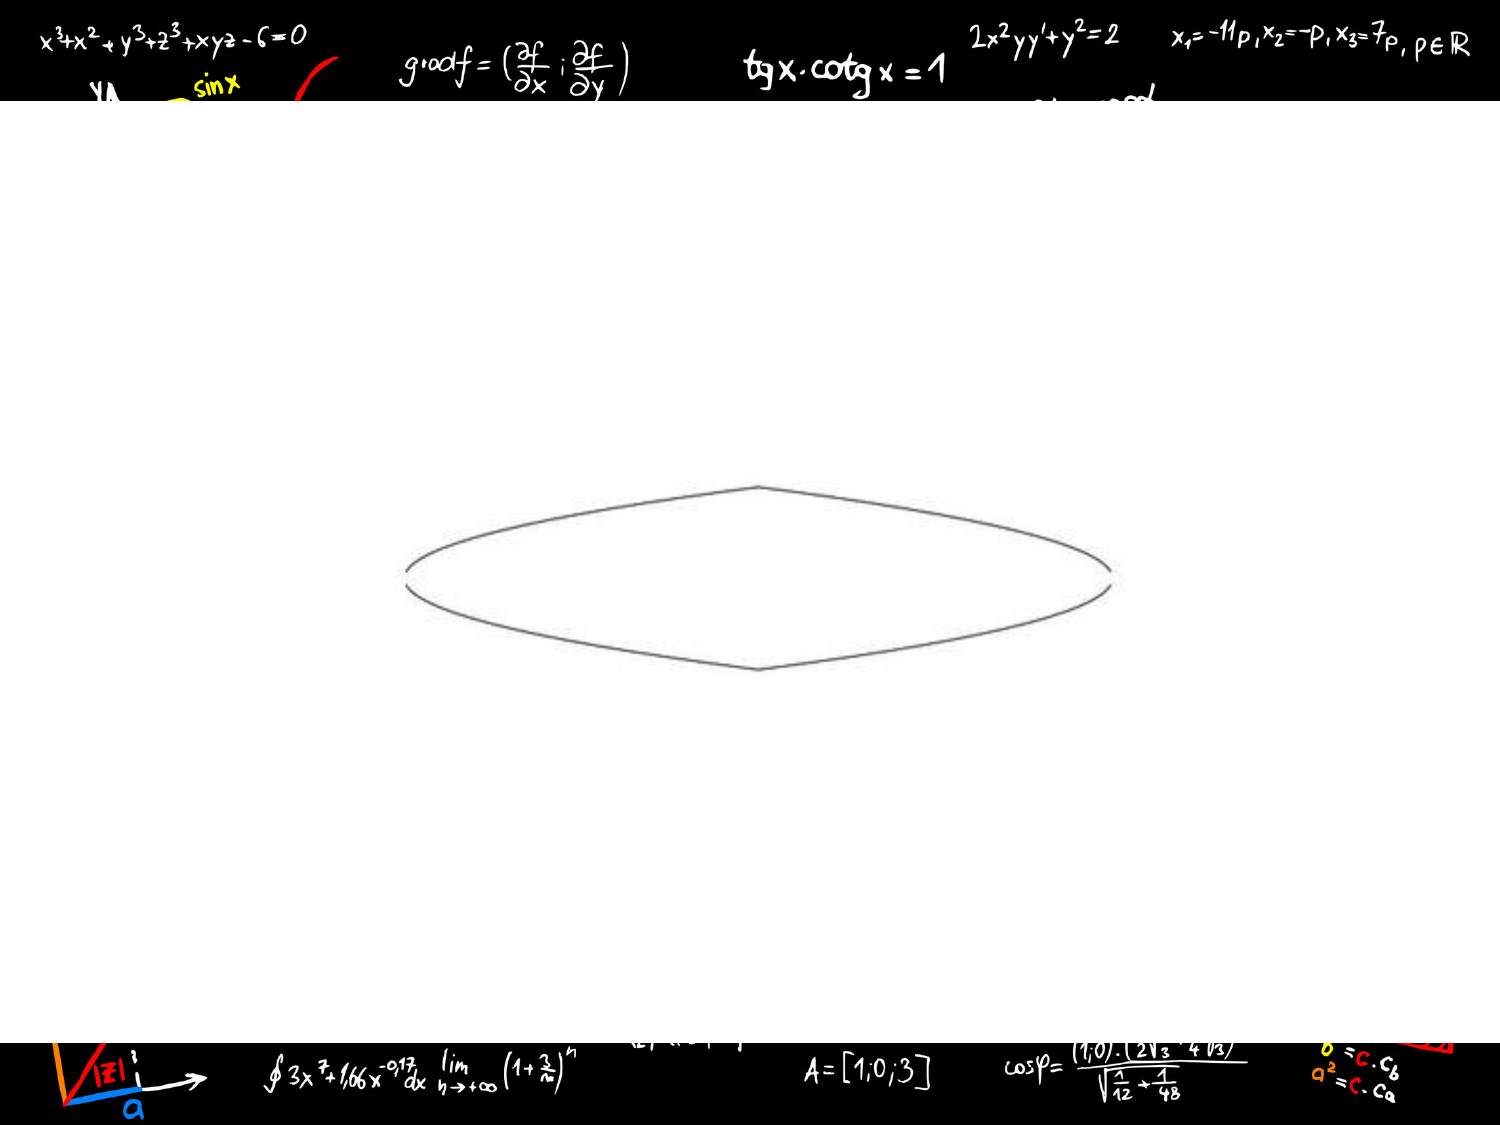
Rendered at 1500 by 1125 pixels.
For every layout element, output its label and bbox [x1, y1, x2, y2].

picture [0, 1053, 1500, 1125]
list [0, 101, 1500, 1044]
picture [0, 0, 1500, 101]
